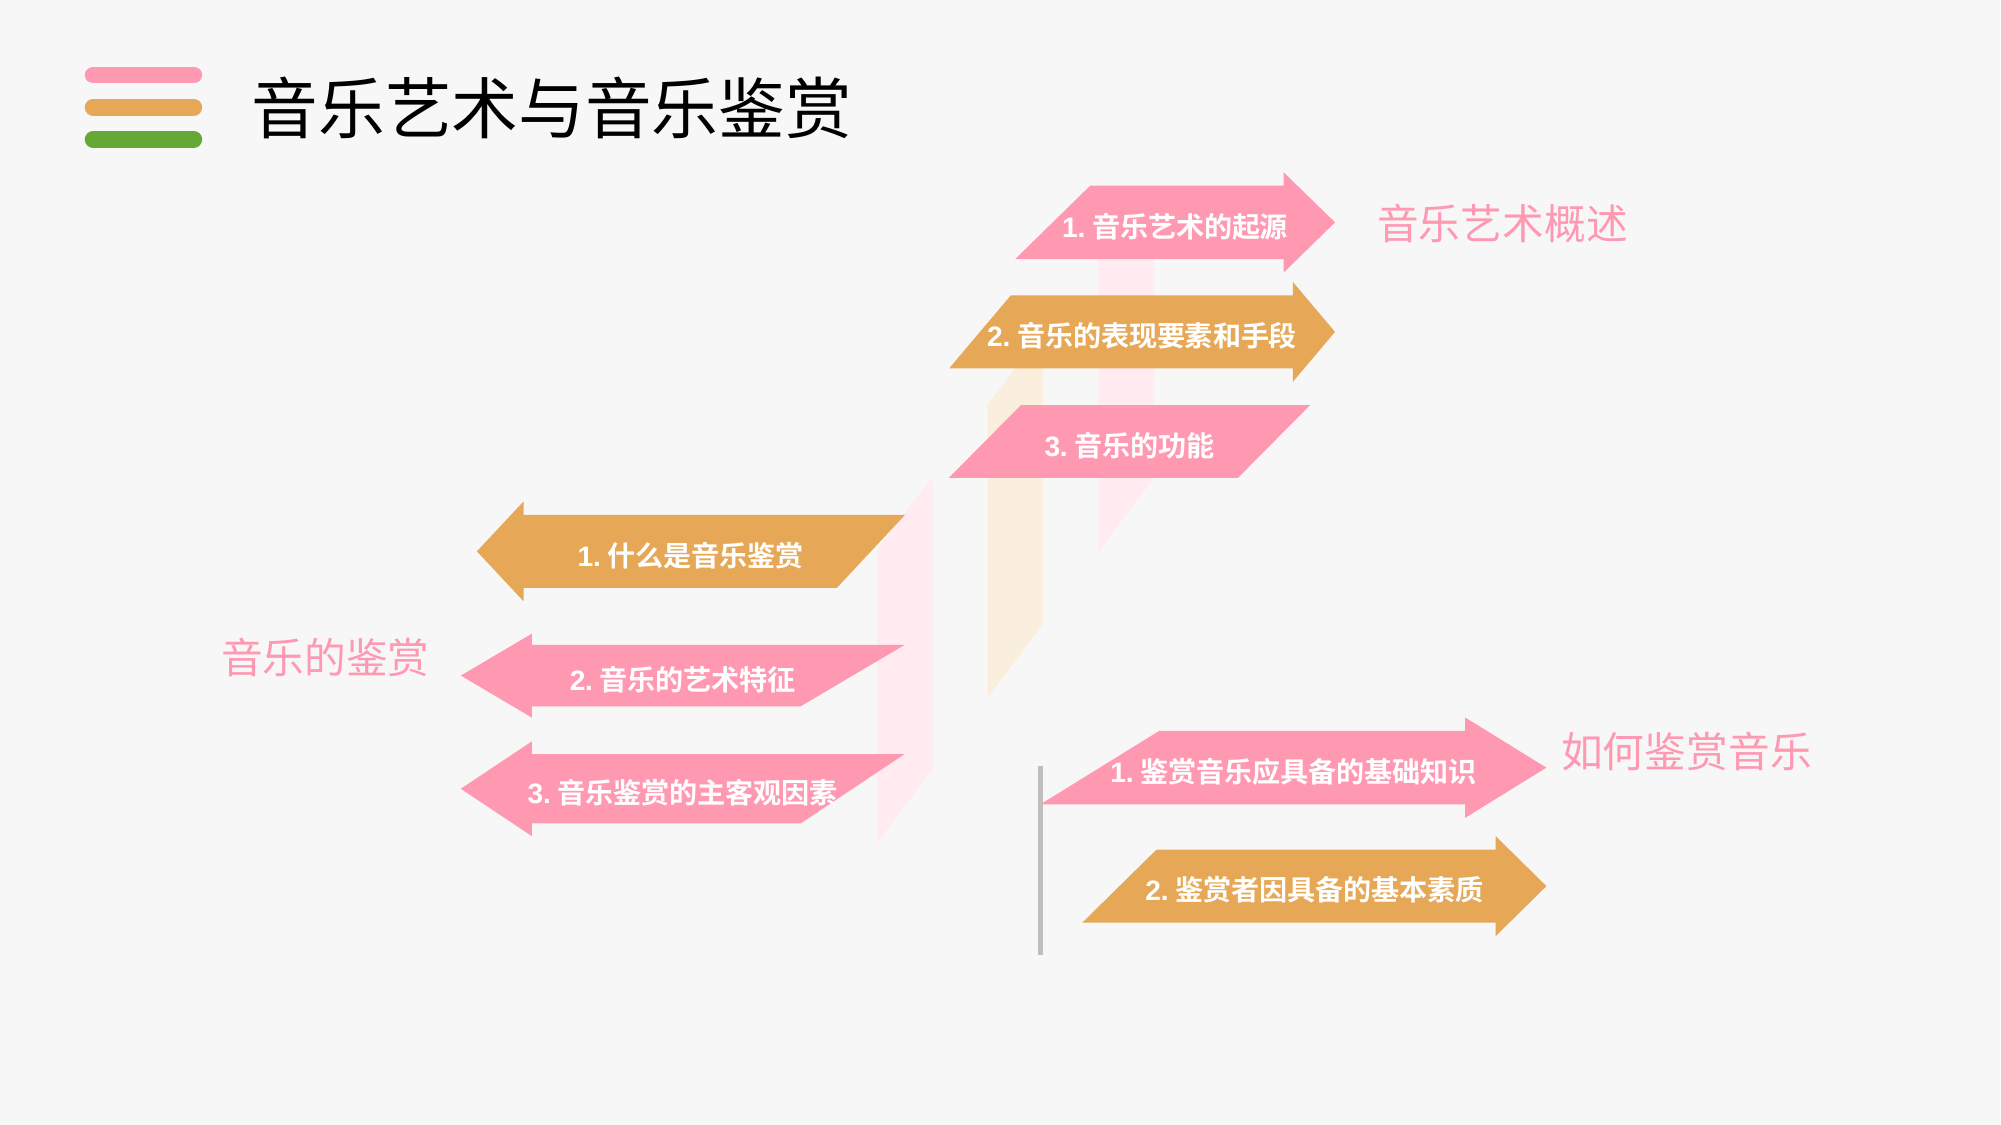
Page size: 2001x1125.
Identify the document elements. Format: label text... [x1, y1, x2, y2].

text_box 音乐艺术与音乐鉴赏 [236, 59, 869, 154]
text_box 2.鉴赏者因具备的基本素质 [1079, 843, 1548, 939]
text_box 如何鉴赏音乐 [1731, 708, 1915, 784]
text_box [93, 74, 194, 140]
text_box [159, 172, 1731, 843]
